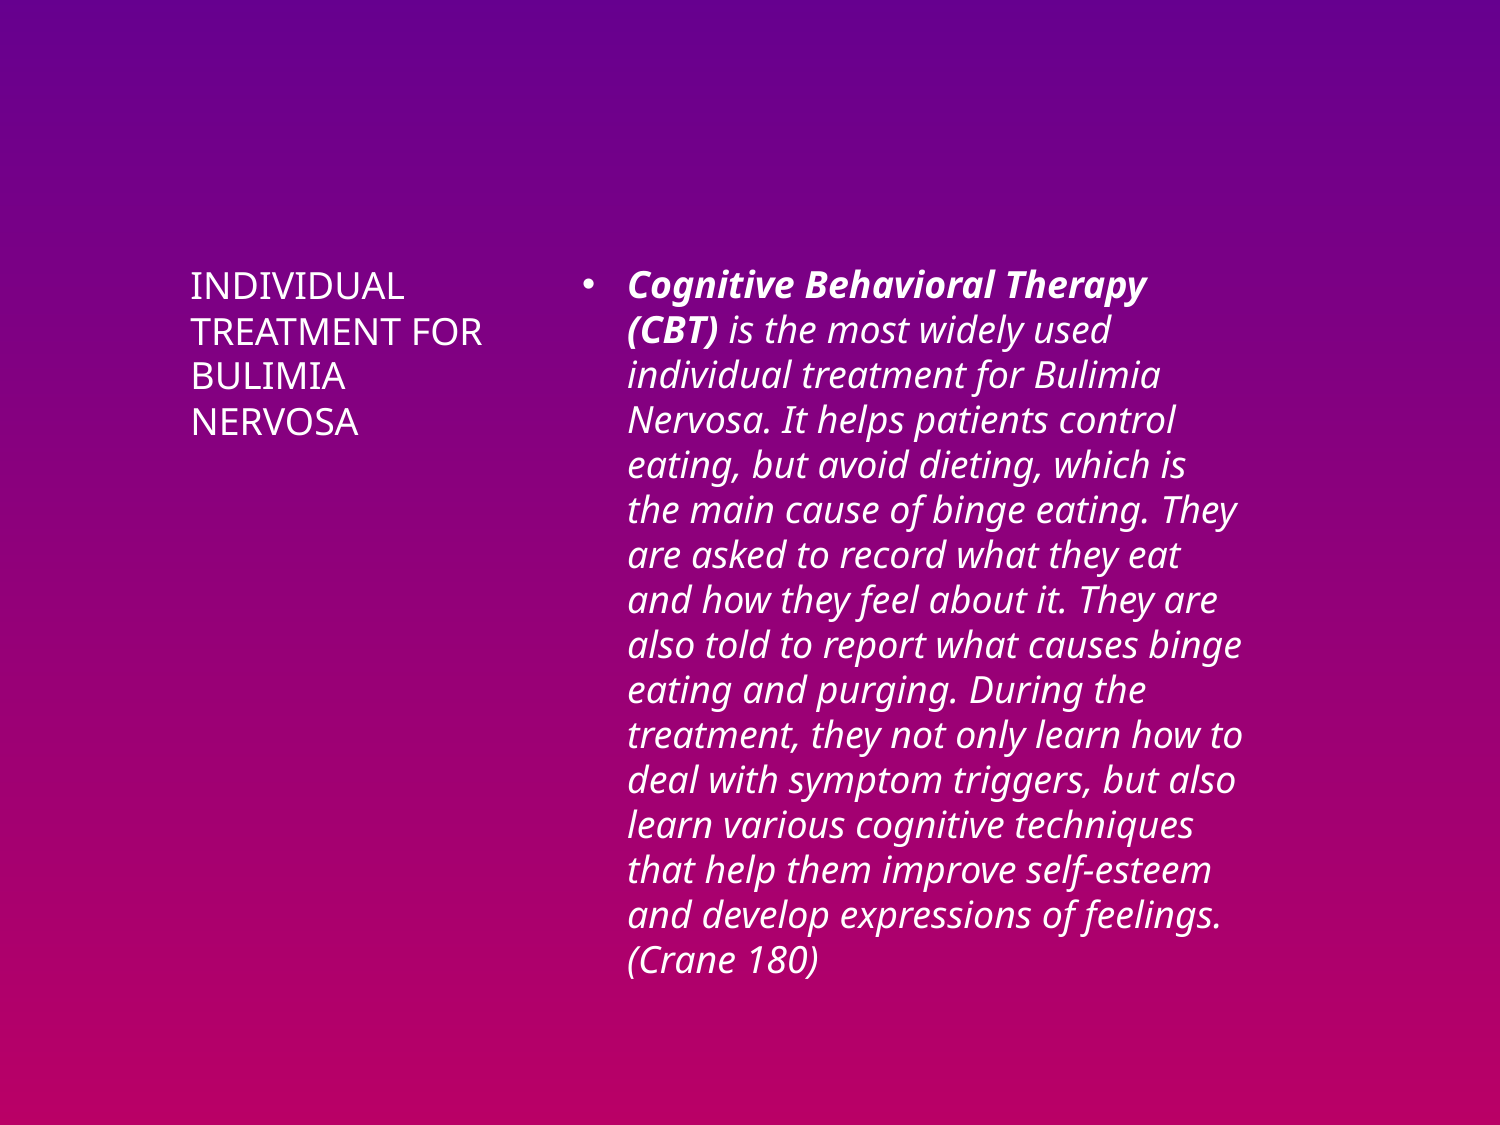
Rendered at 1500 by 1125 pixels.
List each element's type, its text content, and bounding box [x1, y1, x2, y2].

list Cognitive Behavioral Therapy (CBT) is the most widely used individual treatment for Bulimia Nervosa. It helps patients control eating, but avoid dieting, which is the main cause of binge eating. They are asked to record what they eat and how they feel about it. They are also told to report what causes binge eating and purging. During the treatment, they not only learn how to deal with symptom triggers, but also learn various cognitive techniques that help them improve self-esteem and develop expressions of feelings. (Crane 180) [566, 253, 1260, 1000]
title individual treatment for bulimia nervosa [175, 254, 516, 580]
